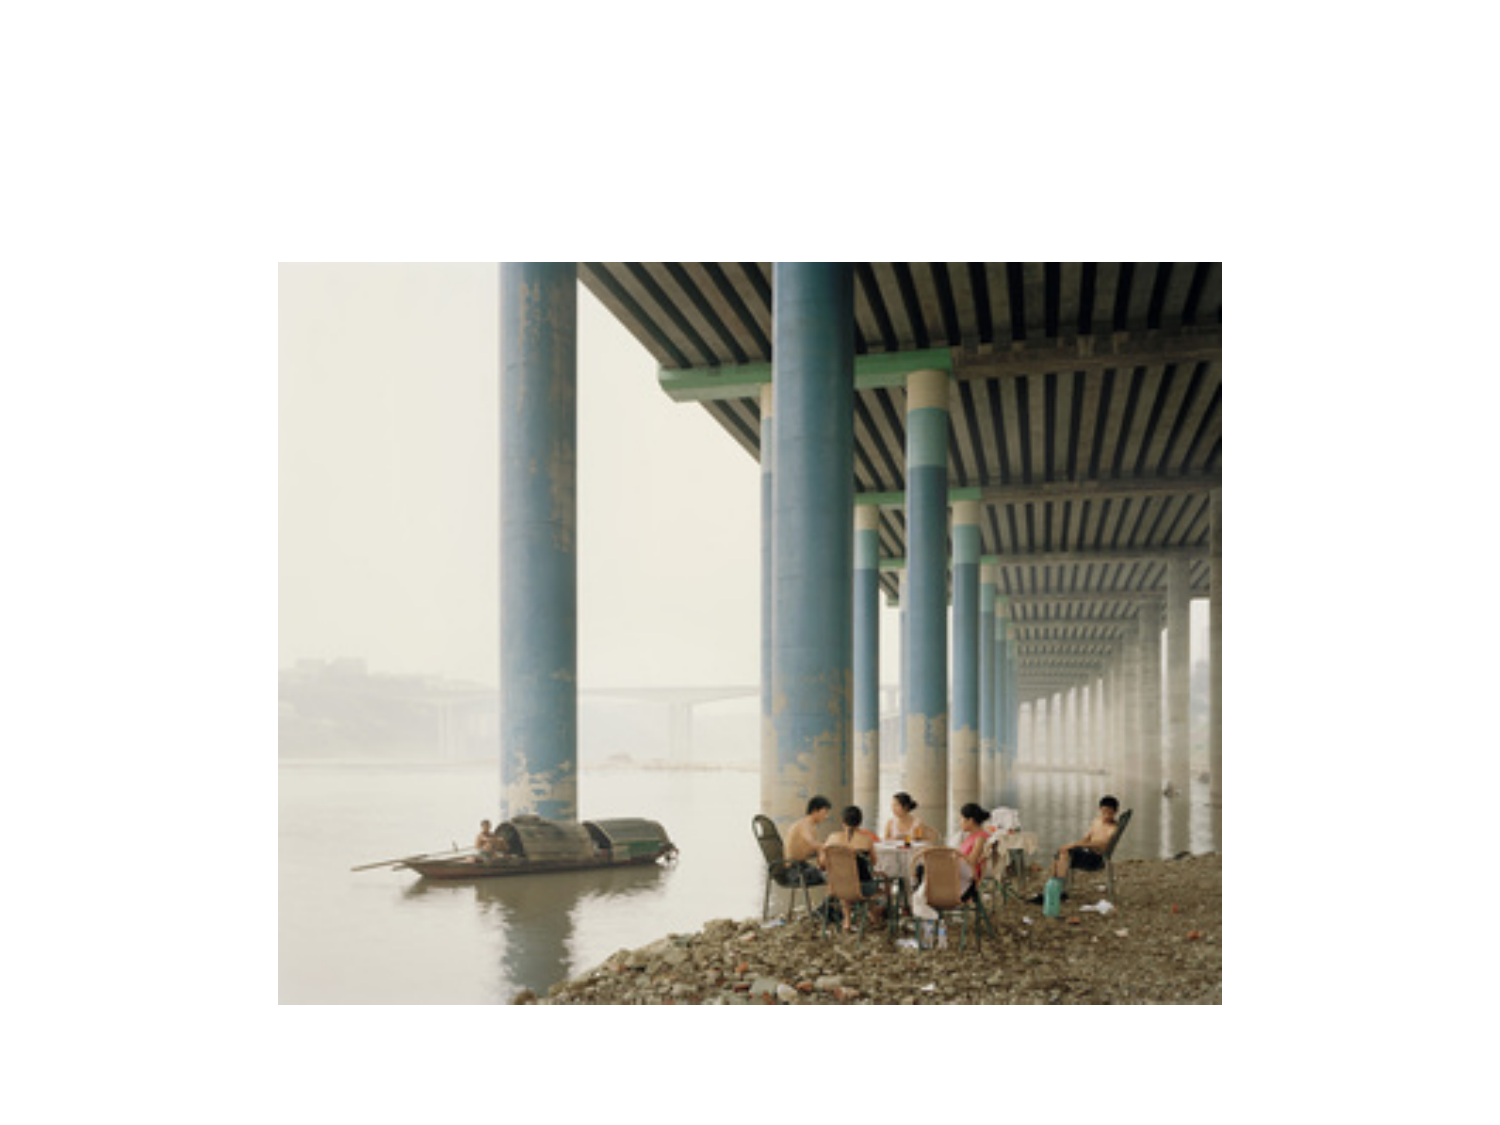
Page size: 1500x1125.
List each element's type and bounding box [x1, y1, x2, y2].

list [74, 262, 1426, 1006]
